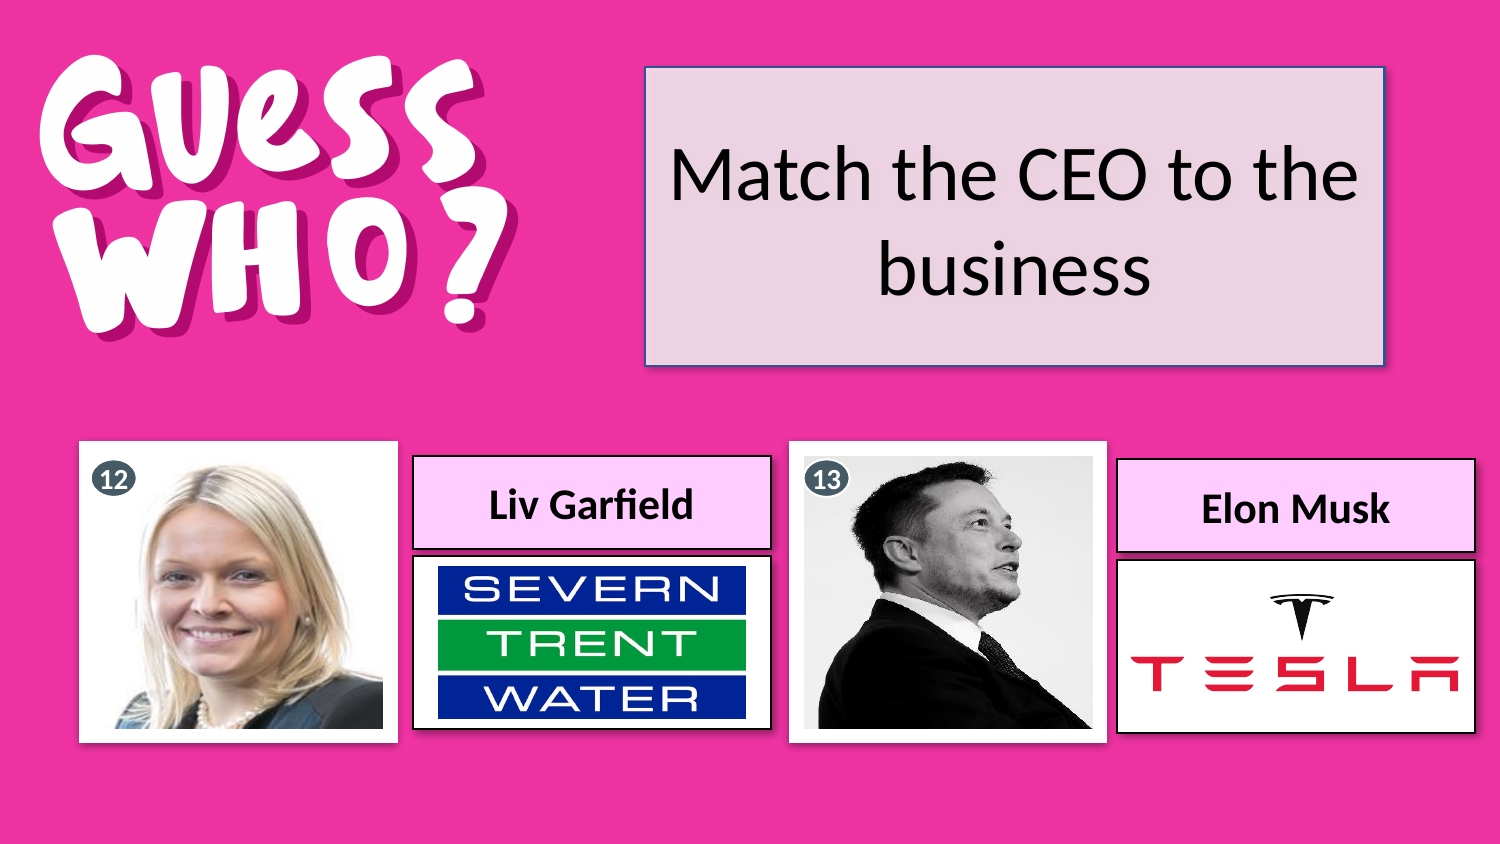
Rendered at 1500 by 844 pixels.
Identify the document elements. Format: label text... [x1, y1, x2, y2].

text_box Match the CEO to the business [644, 66, 1385, 366]
text_box Liv Garfield [412, 455, 771, 549]
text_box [90, 455, 384, 730]
text_box Elon Musk [1116, 459, 1475, 534]
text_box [412, 555, 771, 730]
picture [0, 0, 585, 450]
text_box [803, 455, 1093, 730]
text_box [1115, 534, 1476, 752]
